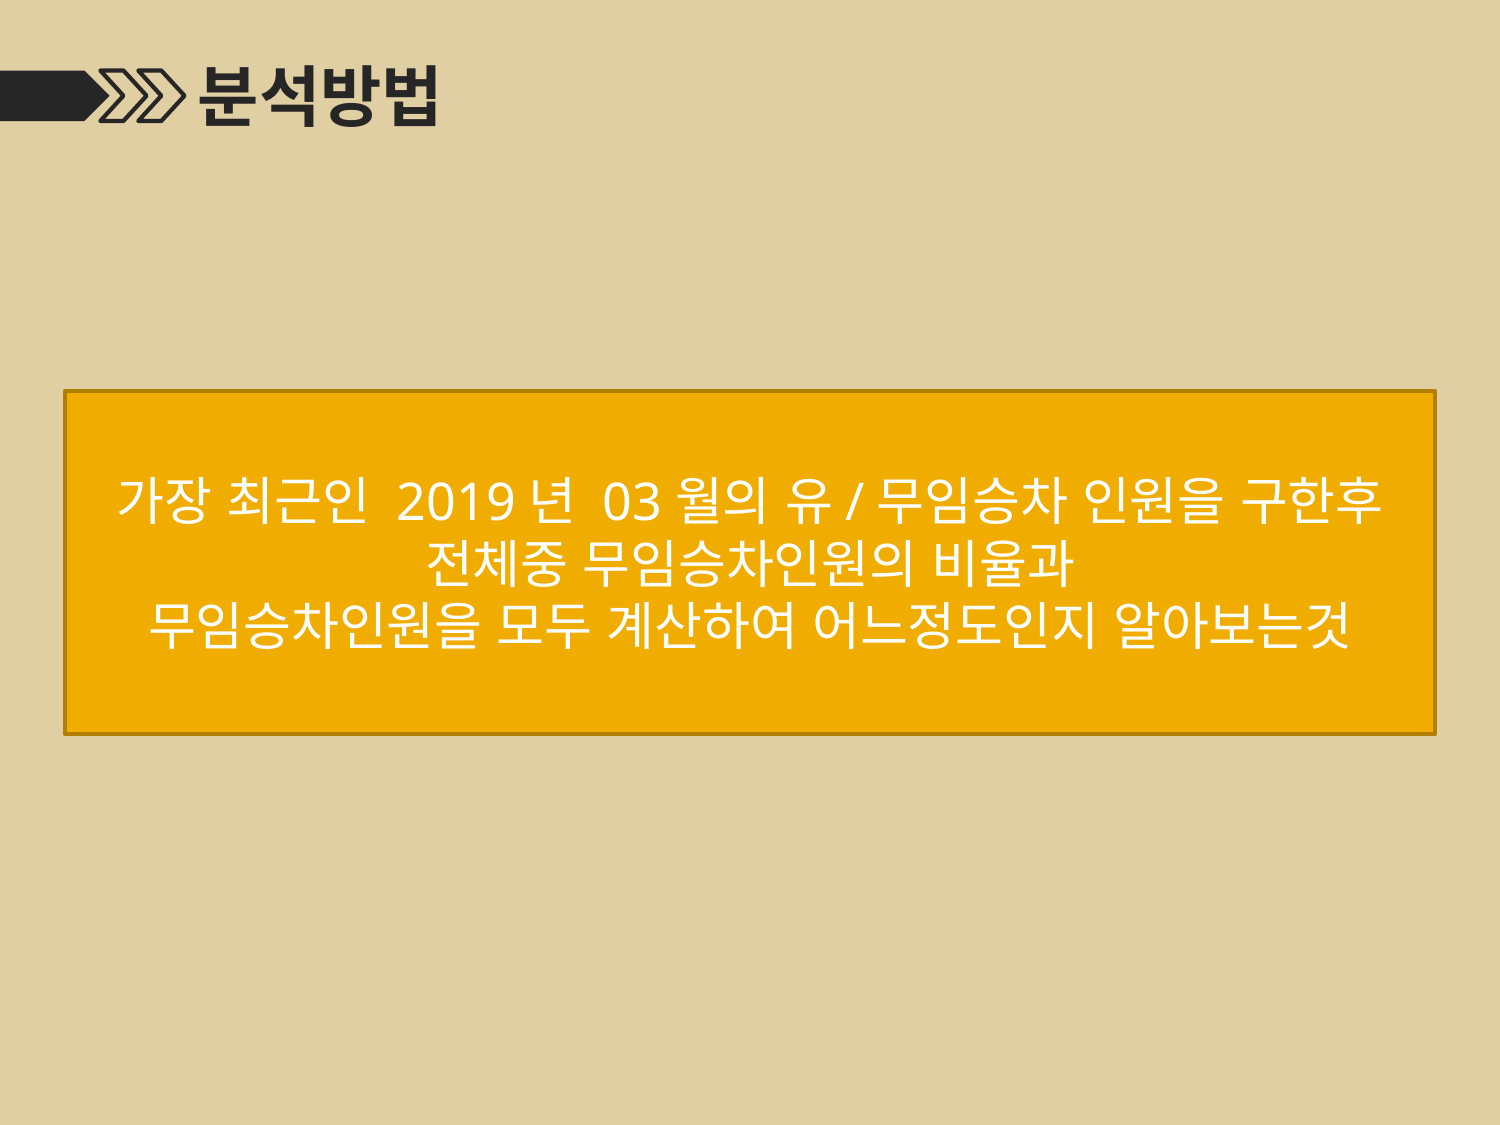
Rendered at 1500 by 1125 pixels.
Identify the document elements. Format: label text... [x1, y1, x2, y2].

text_box [136, 68, 187, 124]
text_box 분석방법 [183, 47, 827, 143]
text_box 가장 최근인 2019년 03월의 유/무임승차 인원을 구한후 전체중 무임승차인원의 비율과 무임승차인원을 모두 계산하여 어느정도인지 알아보는것 [63, 389, 1437, 736]
text_box [98, 68, 149, 124]
text_box [0, 68, 112, 124]
